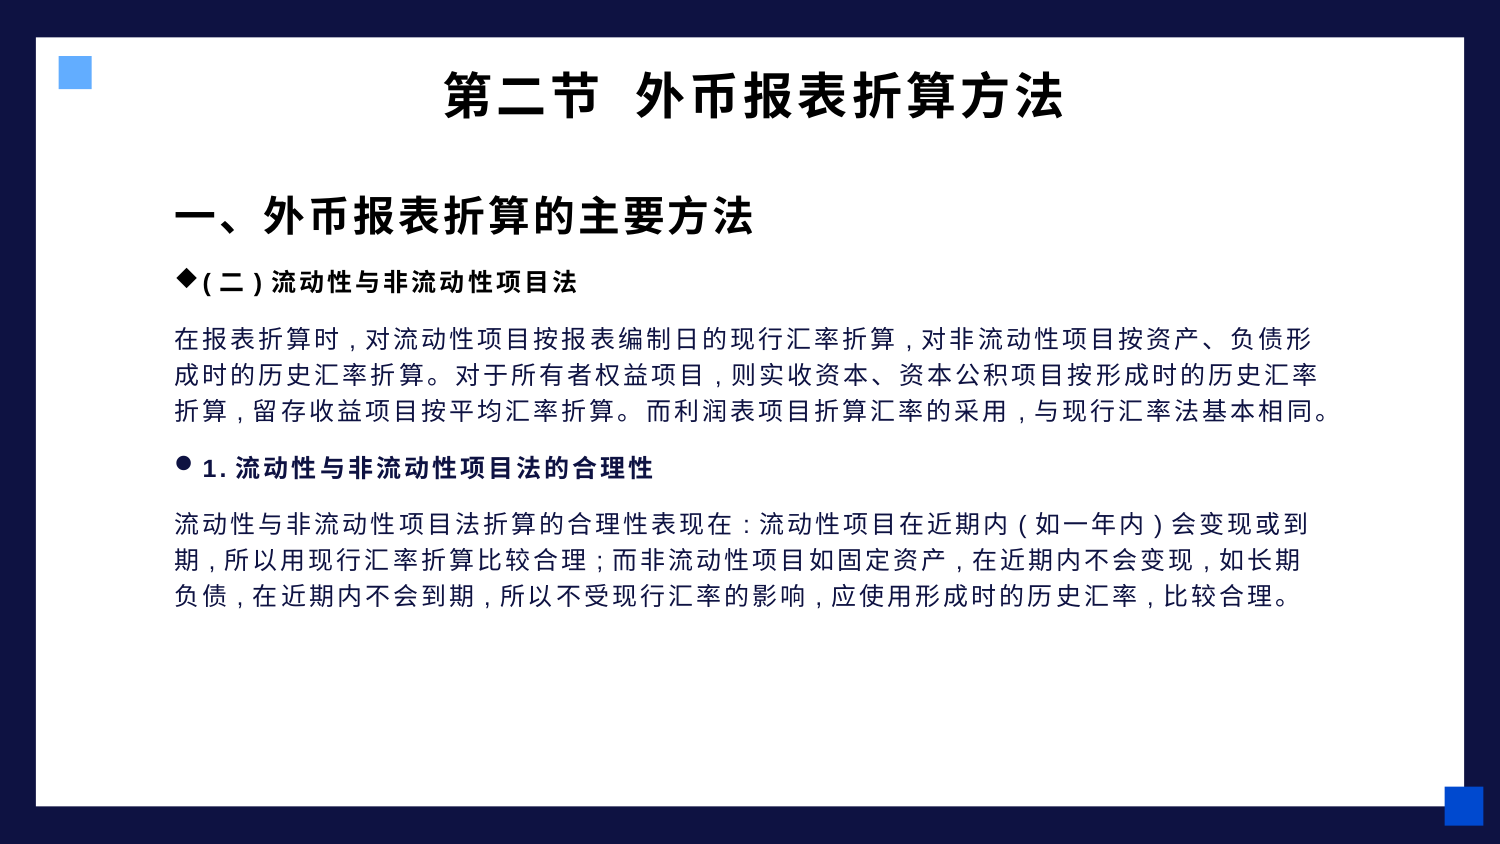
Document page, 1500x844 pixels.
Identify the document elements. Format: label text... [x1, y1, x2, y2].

list 一、外币报表折算的主要方法 (二)流动性与非流动性项目法 在报表折算时,对流动性项目按报表编制日的现行汇率折算,对非流动性项目按资产、负债形成时的历史汇率折算。对于所有者权益项目,则实收资本、资本公积项目按形成时的历史汇率折算,留存收益项目按平均汇率折算。而利润表项目折算汇率的采用,与现行汇率法基本相同。 1.流动性与非流动性项目法的合理性 流动性与非流动性项目法折算的合理性表现在:流动性项目在近期内(如一年内)会变现或到期,所以用现行汇率折算比较合理;而非流动性项目如固定资产,在近期内不会变现,如长期负债,在近期内不会到期,所以不受现行汇率的影响,应使用形成时的历史汇率,比较合理。 [157, 179, 1343, 604]
title 第二节 外币报表折算方法 [159, 43, 1344, 133]
